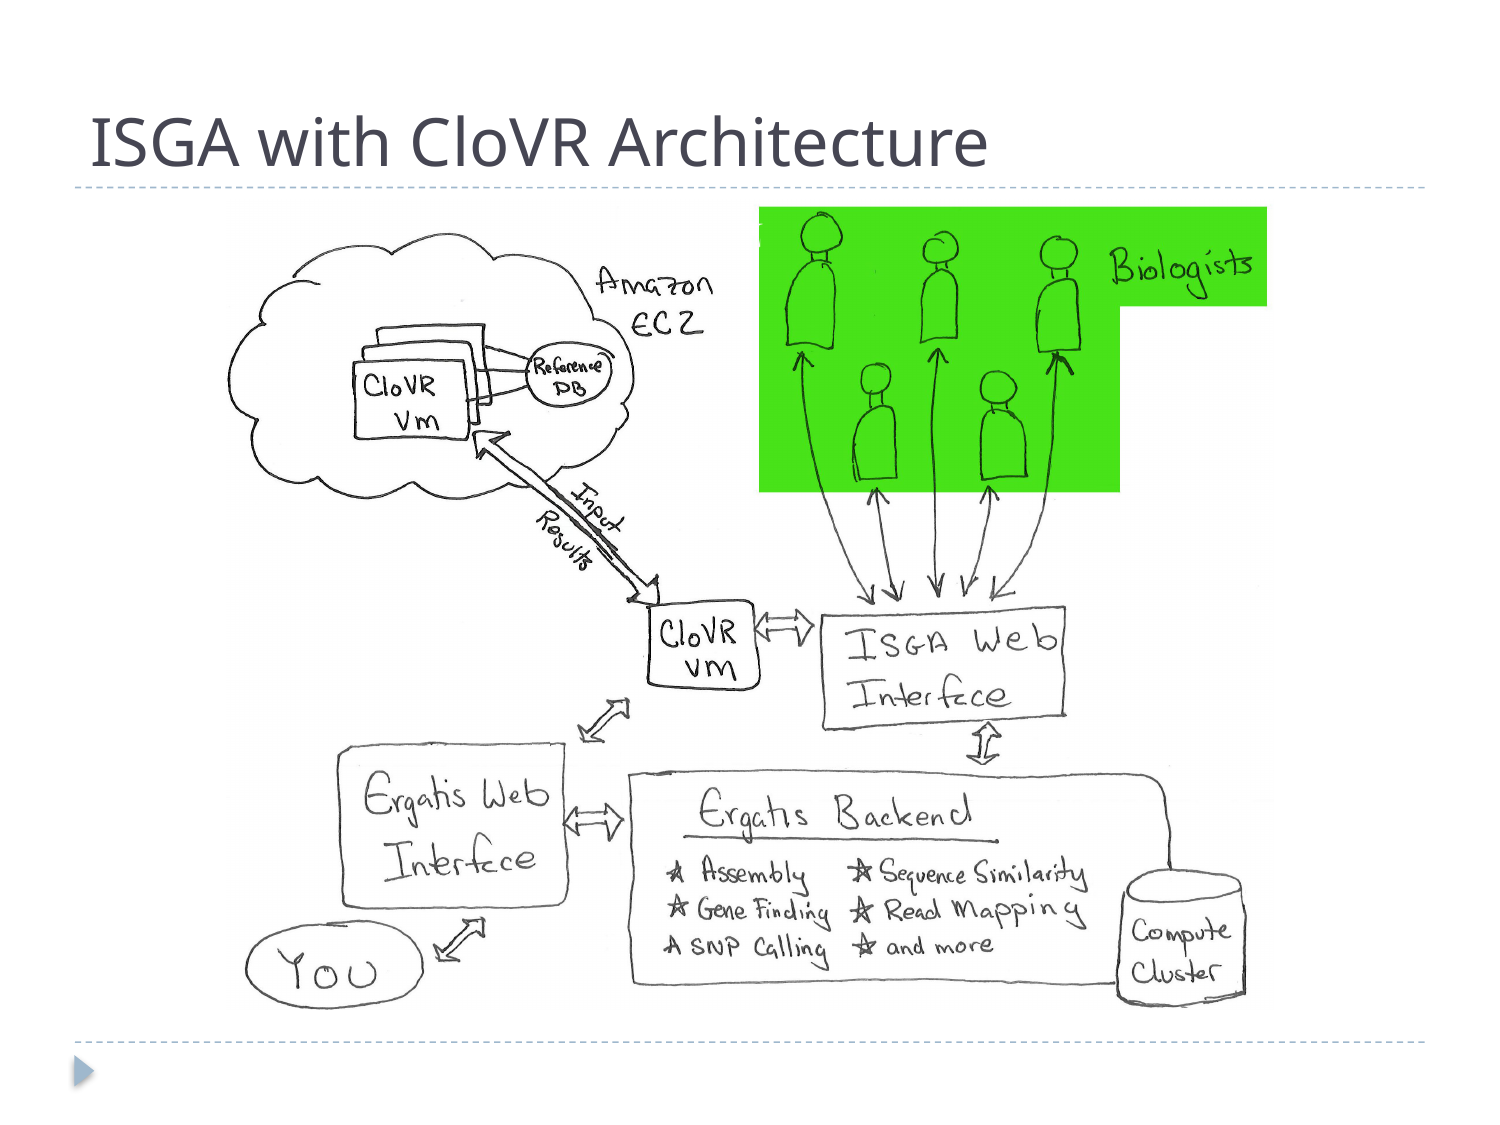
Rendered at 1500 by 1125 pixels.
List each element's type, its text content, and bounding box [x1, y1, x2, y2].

title ISGA with CloVR Architecture [74, 24, 1426, 188]
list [74, 199, 1426, 1011]
